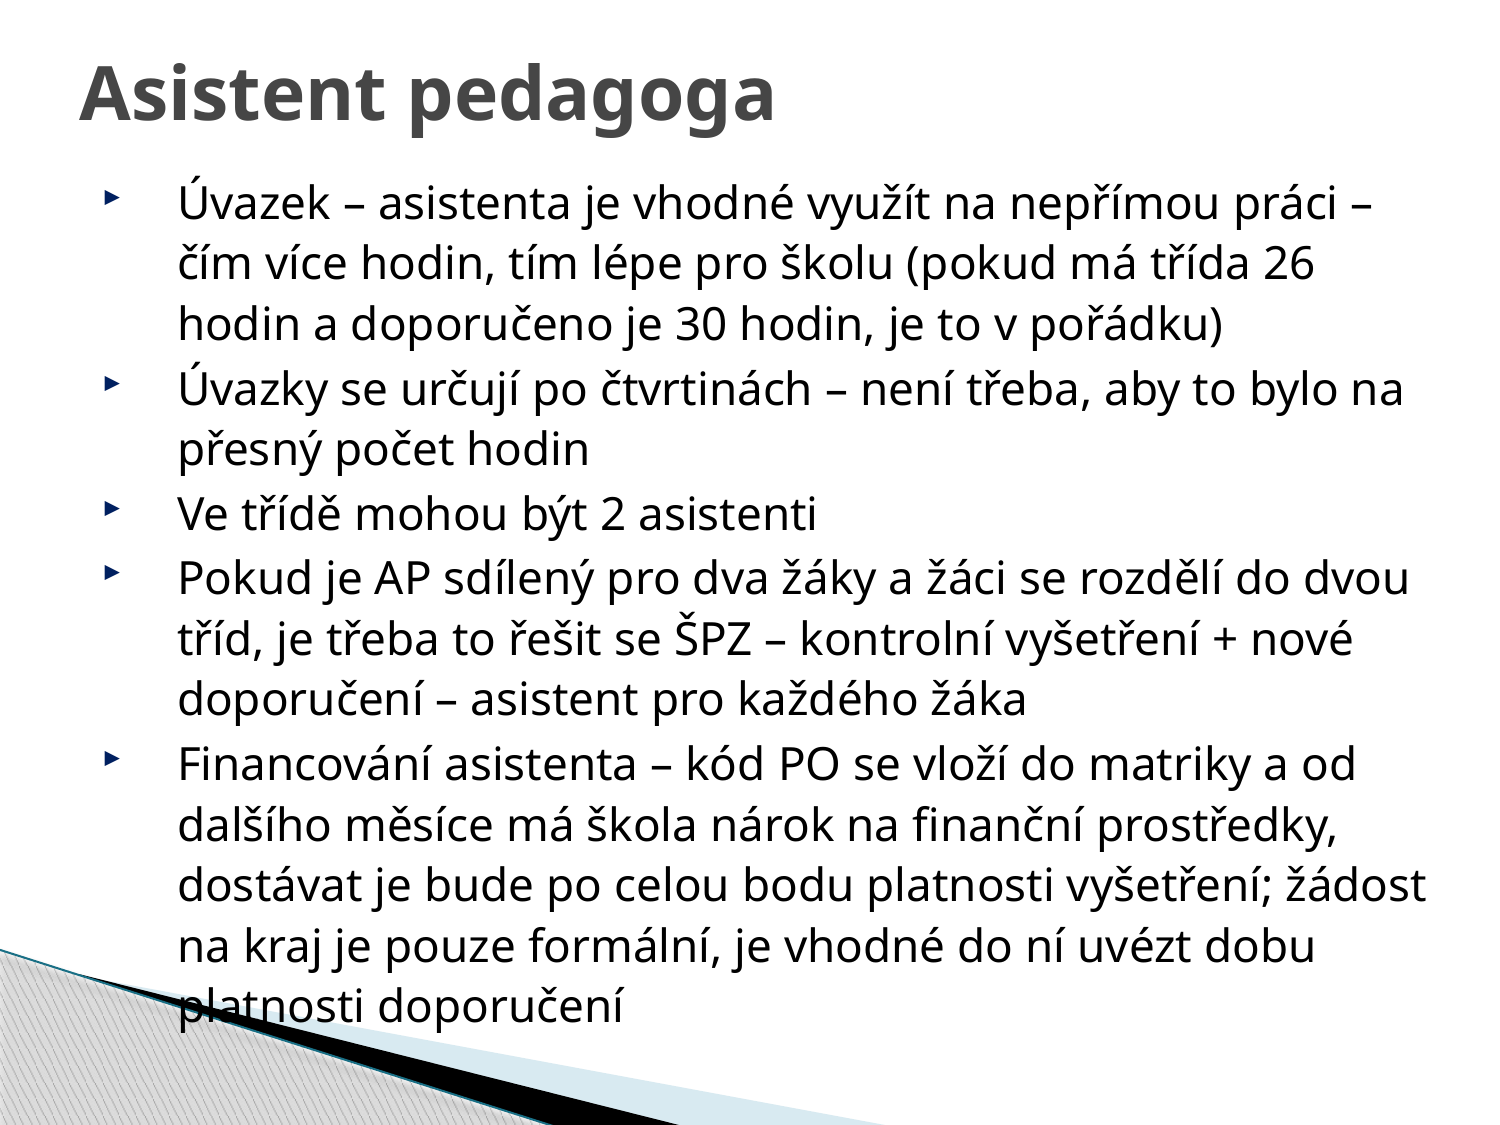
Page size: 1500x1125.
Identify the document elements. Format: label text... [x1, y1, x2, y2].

list Úvazek – asistenta je vhodné využít na nepřímou práci – čím více hodin, tím lépe pro školu (pokud má třída 26 hodin a doporučeno je 30 hodin, je to v pořádku) Úvazky se určují po čtvrtinách – není třeba, aby to bylo na přesný počet hodin Ve třídě mohou být 2 asistenti Pokud je AP sdílený pro dva žáky a žáci se rozdělí do dvou tříd, je třeba to řešit se ŠPZ – kontrolní vyšetření + nové doporučení – asistent pro každého žáka Financování asistenta – kód PO se vloží do matriky a od dalšího měsíce má škola nárok na finanční prostředky, dostávat je bude po celou bodu platnosti vyšetření; žádost na kraj je pouze formální, je vhodné do ní uvézt dobu platnosti doporučení [64, 160, 1463, 1012]
title Asistent pedagoga [64, 30, 1415, 149]
